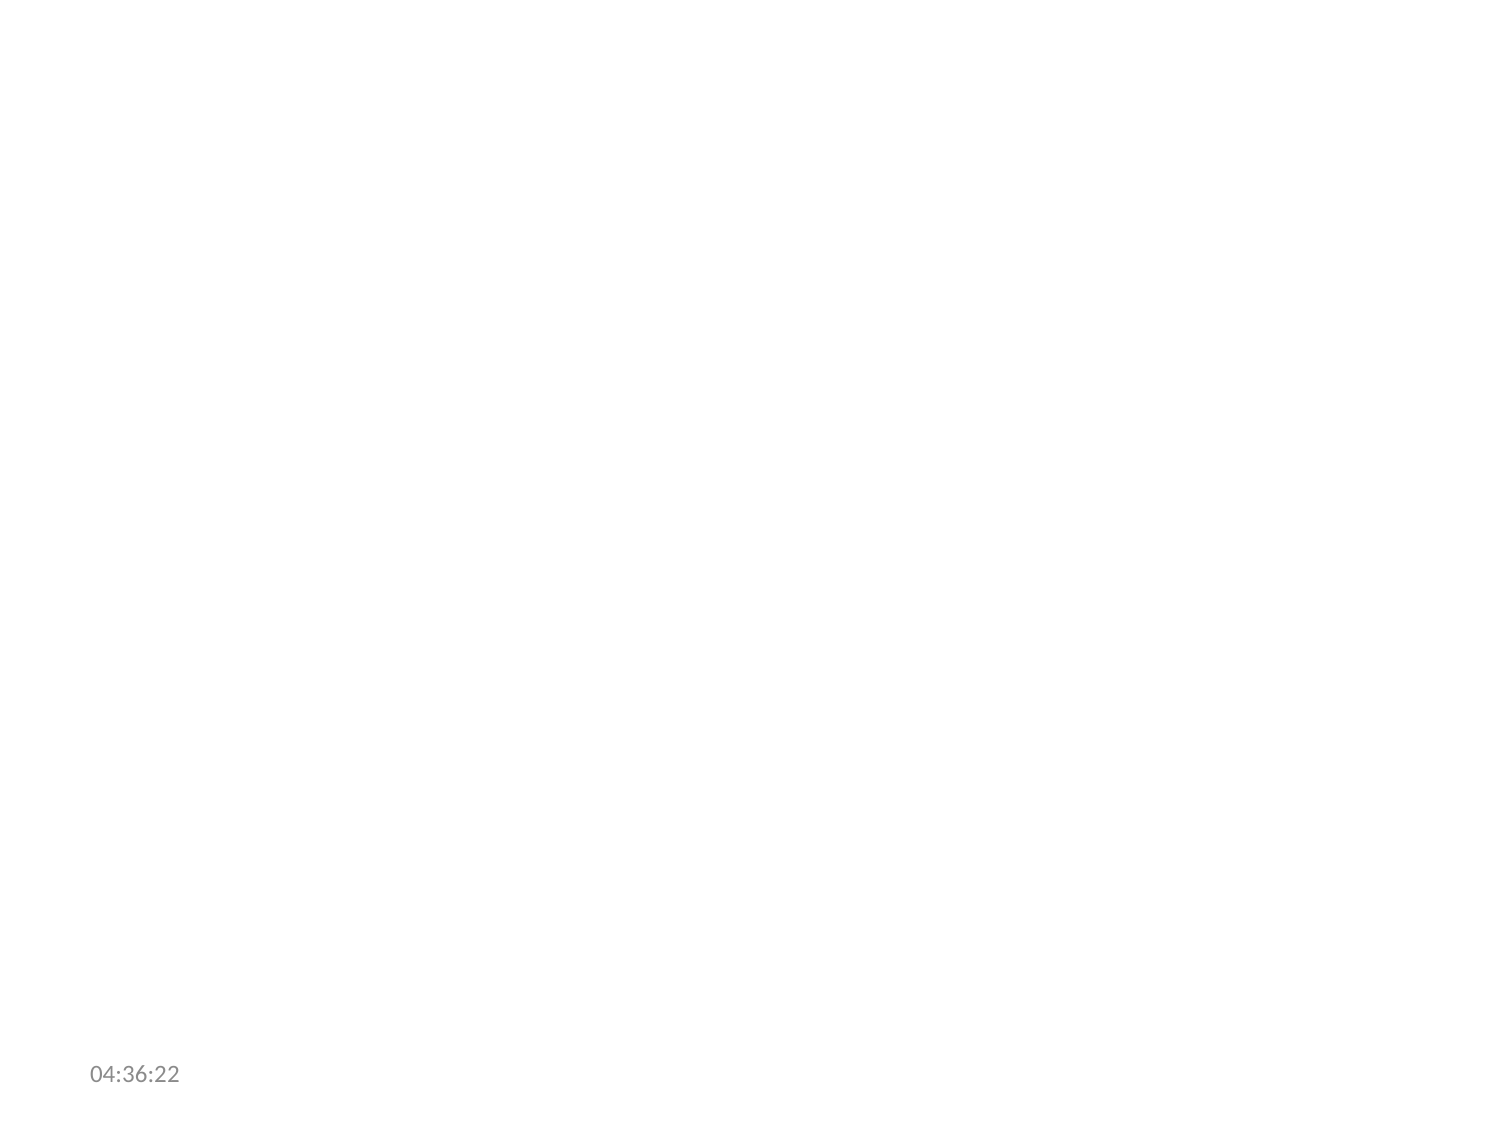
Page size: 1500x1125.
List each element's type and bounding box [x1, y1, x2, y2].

slide_number [75, 1042, 425, 1103]
